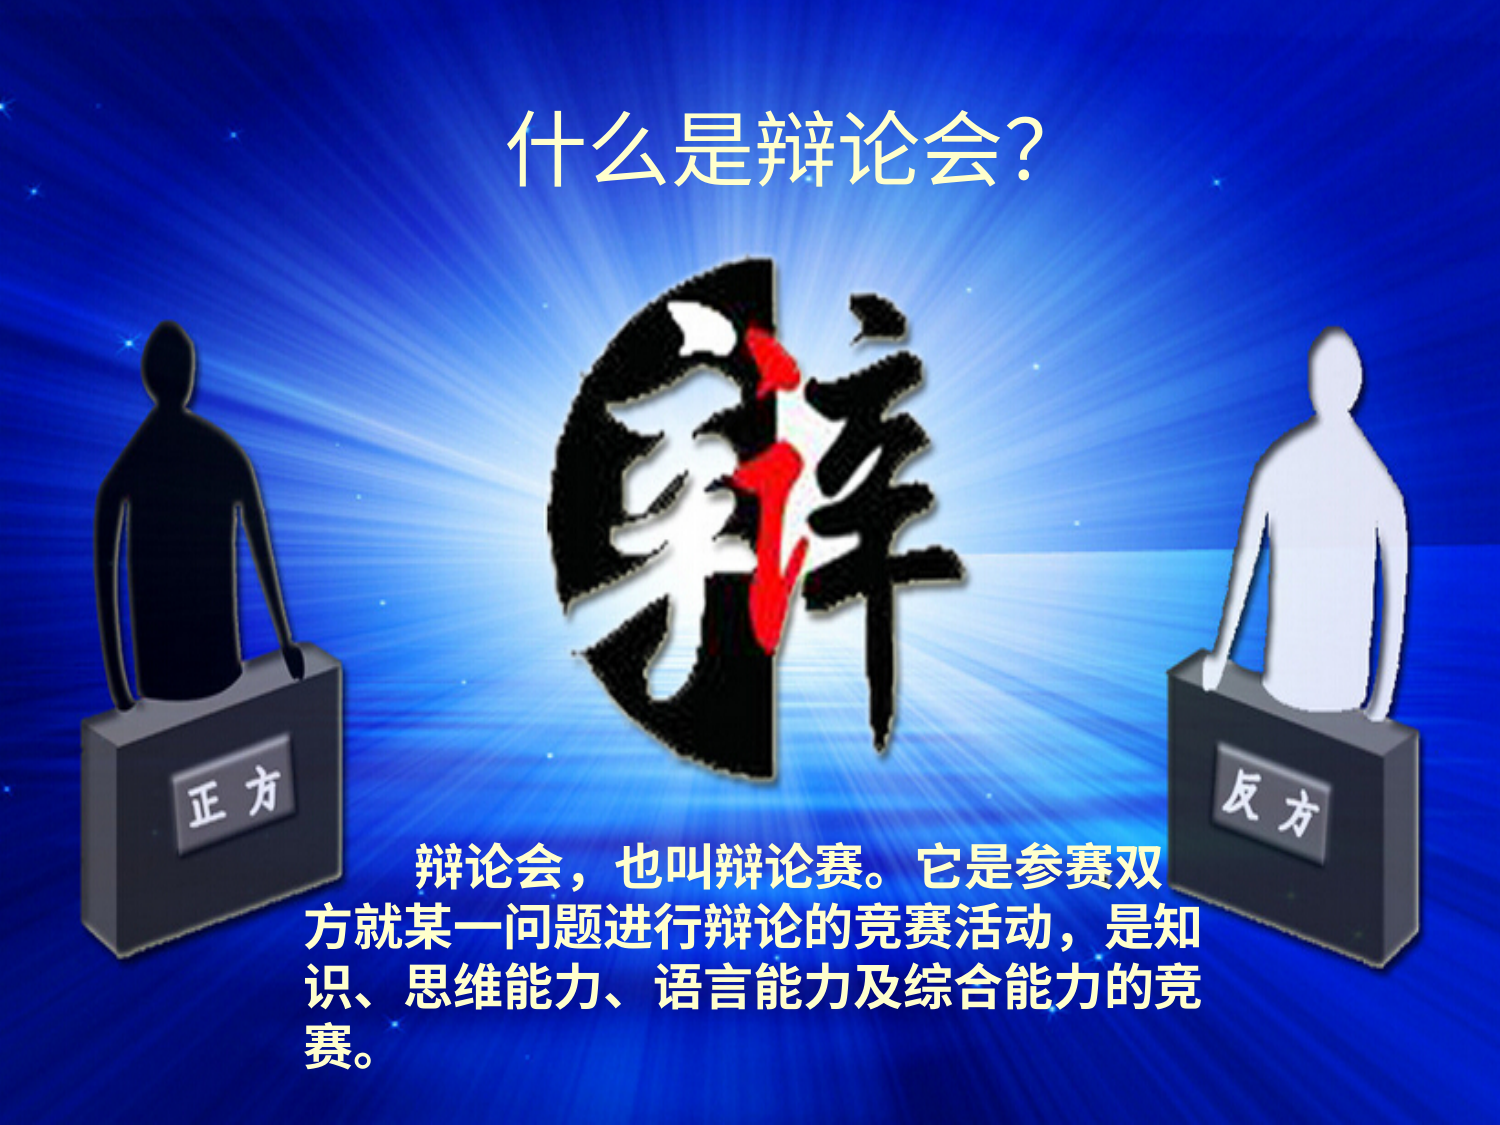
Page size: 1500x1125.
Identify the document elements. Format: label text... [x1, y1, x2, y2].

text_box 什么是辩论会？ [490, 90, 1282, 205]
text_box 辩论会，也叫辩论赛。它是参赛双方就某一问题进行辩论的竞赛活动，是知识、思维能力、语言能力及综合能力的竞赛。 [289, 827, 1223, 1083]
picture [0, 0, 1500, 1125]
